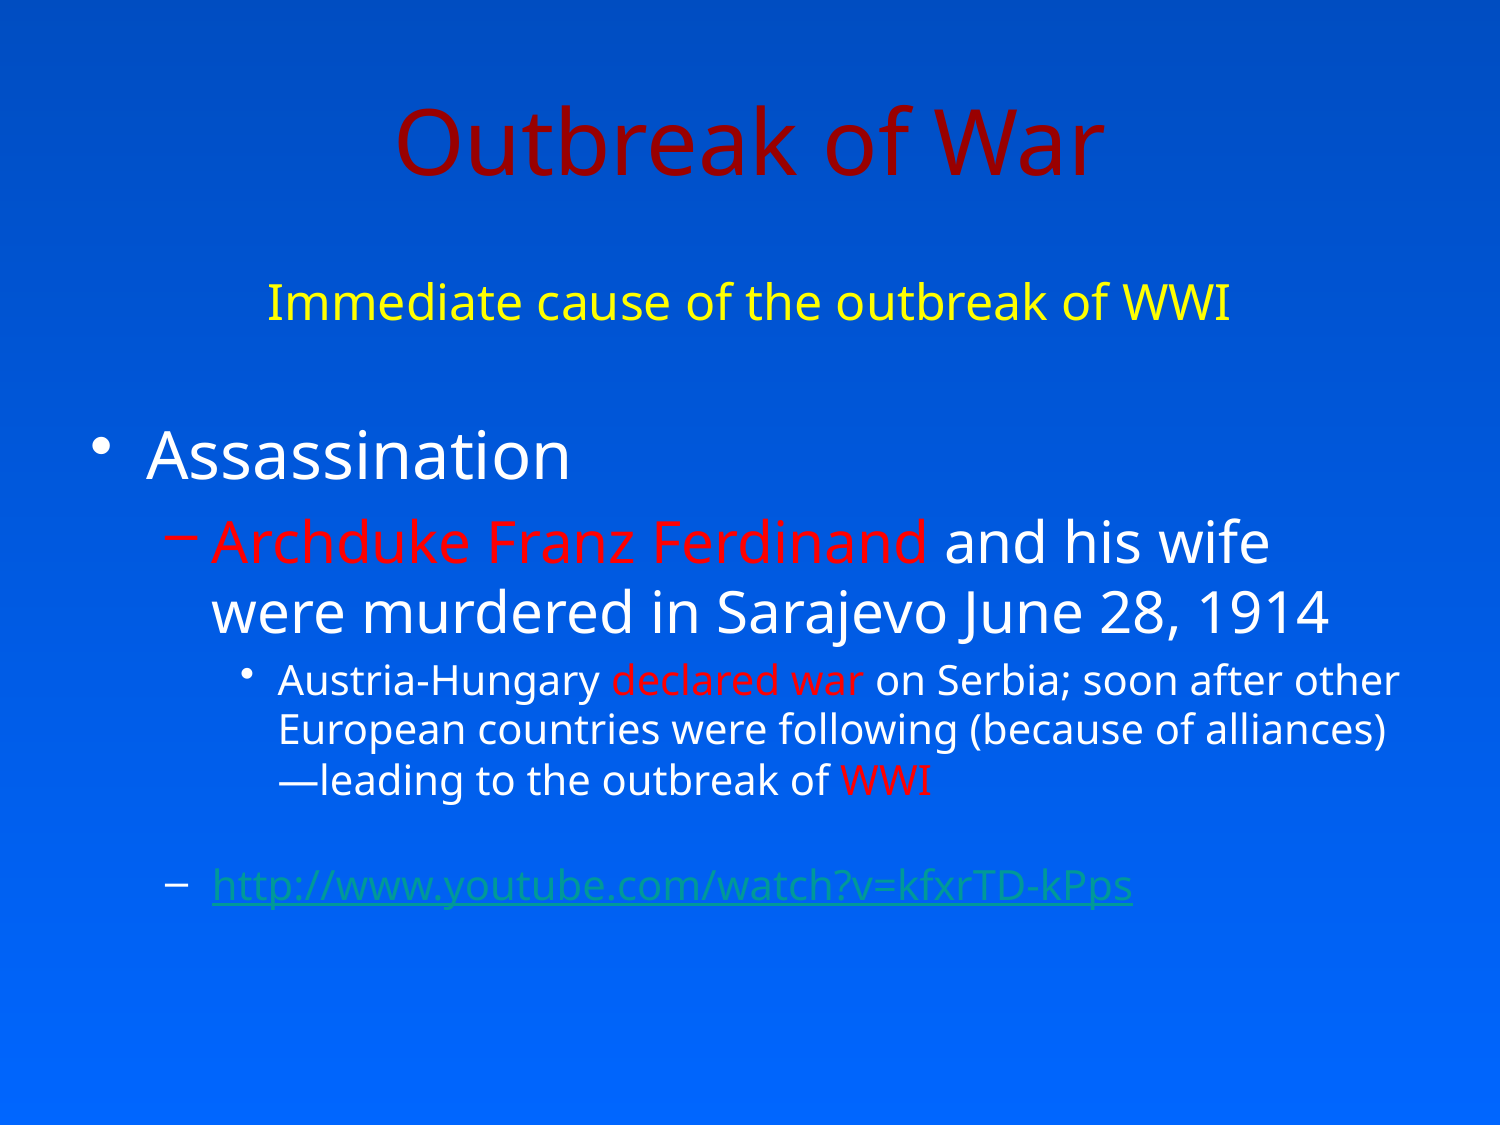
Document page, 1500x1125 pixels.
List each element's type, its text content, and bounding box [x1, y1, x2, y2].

list Immediate cause of the outbreak of WWI Assassination Archduke Franz Ferdinand and his wife were murdered in Sarajevo June 28, 1914 Austria-Hungary declared war on Serbia; soon after other European countries were following (because of alliances)—leading to the outbreak of WWI http://www.youtube.com/watch?v=kfxrTD-kPps [74, 262, 1426, 1006]
title Outbreak of War [74, 44, 1426, 233]
